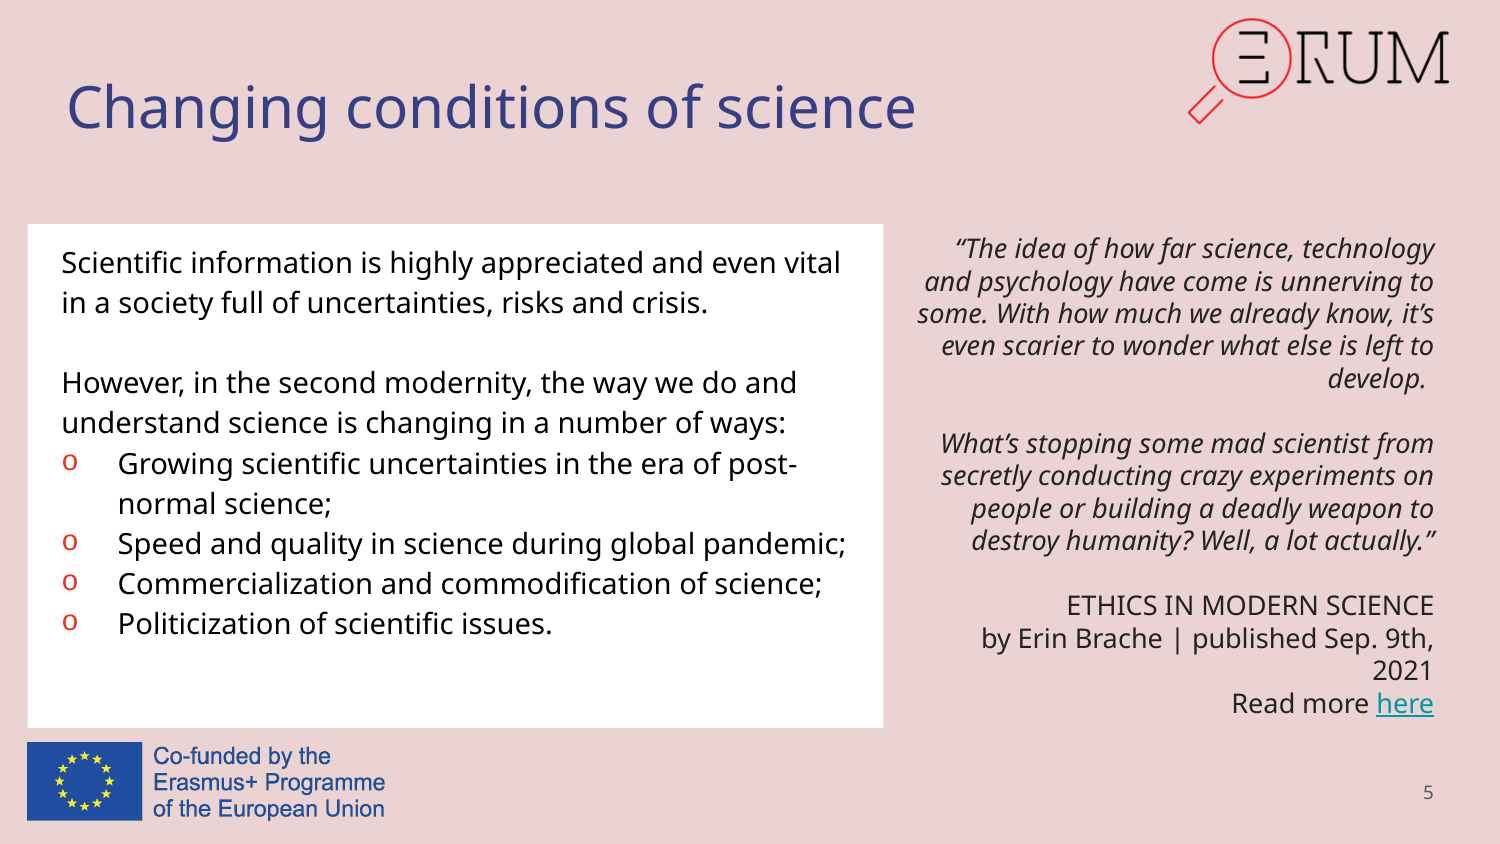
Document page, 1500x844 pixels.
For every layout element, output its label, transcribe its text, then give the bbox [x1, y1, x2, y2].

picture [1136, 0, 1500, 137]
slide_number 5 [1358, 761, 1449, 826]
text_box “The idea of how far science, technology and psychology have come is unnerving to some. With how much we already know, it’s even scarier to wonder what else is left to develop. What’s stopping some mad scientist from secretly conducting crazy experiments on people or building a deadly weapon to destroy humanity? Well, a lot actually.” ETHICS IN MODERN SCIENCE by Erin Brache | published Sep. 9th, 2021 Read more here [900, 223, 1449, 731]
picture [27, 742, 385, 821]
list Scientific information is highly appreciated and even vital in a society full of uncertainties, risks and crisis. However, in the second modernity, the way we do and understand science is changing in a number of ways: Growing scientific uncertainties in the era of post-normal science; Speed and quality in science during global pandemic; Commercialization and commodification of science; Politicization of scientific issues. [27, 224, 884, 729]
title Changing conditions of science [51, 55, 1168, 150]
